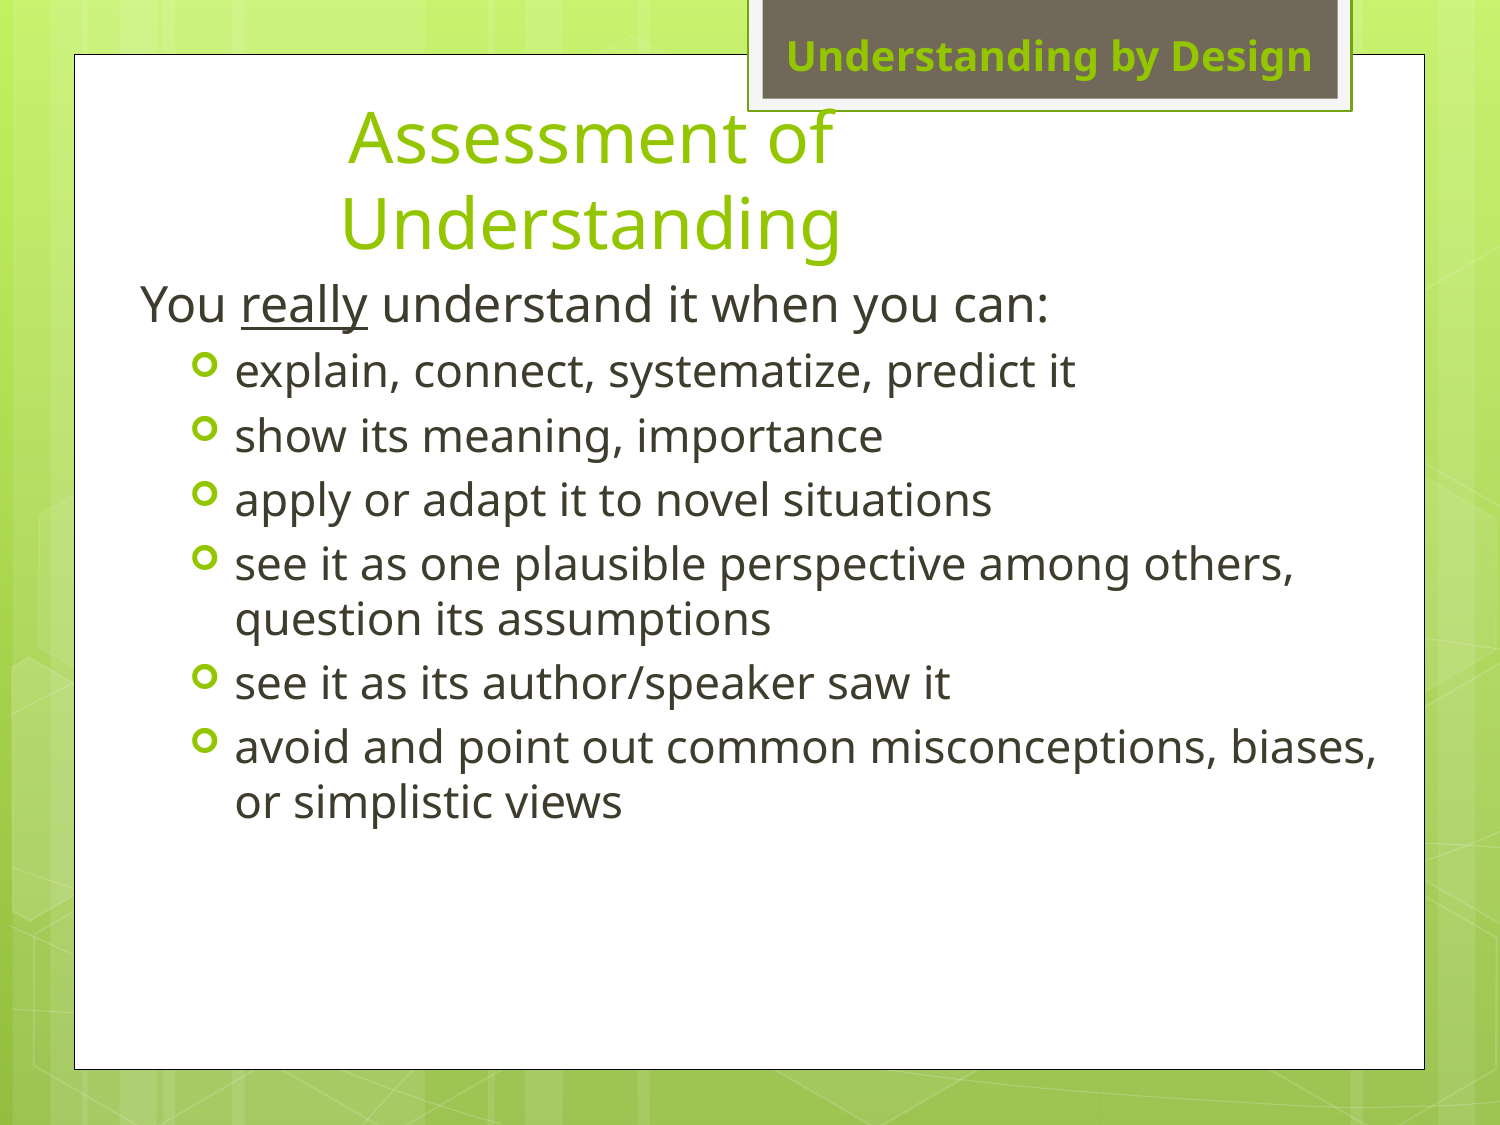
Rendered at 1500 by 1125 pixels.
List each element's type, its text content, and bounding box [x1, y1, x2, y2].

title Assessment of Understanding [99, 83, 1083, 272]
list You really understand it when you can: explain, connect, systematize, predict it show its meaning, importance apply or adapt it to novel situations see it as one plausible perspective among others, question its assumptions see it as its author/speaker saw it avoid and point out common misconceptions, biases, or simplistic views [114, 265, 1450, 1003]
